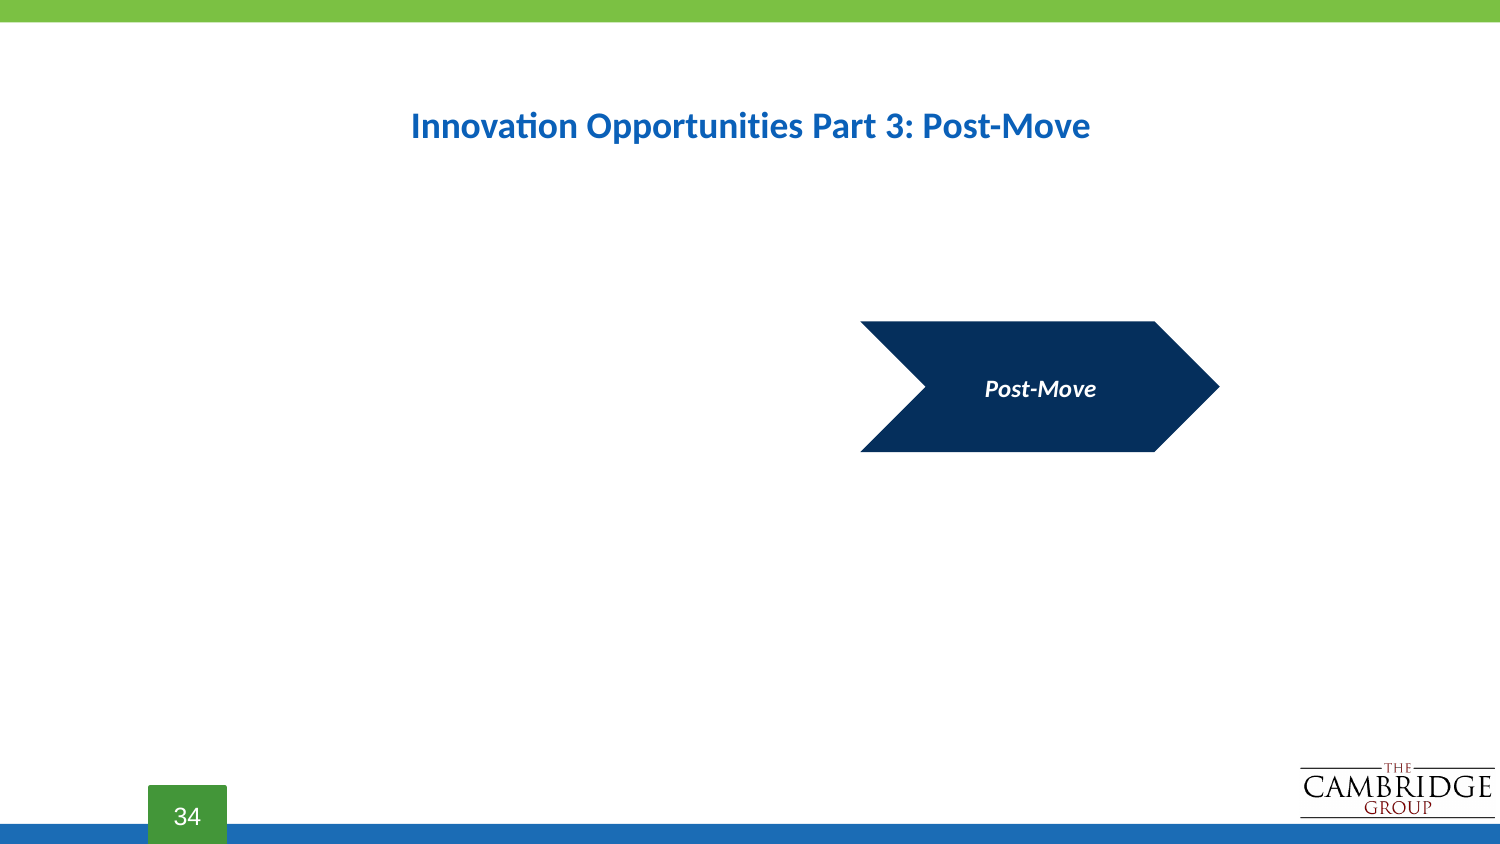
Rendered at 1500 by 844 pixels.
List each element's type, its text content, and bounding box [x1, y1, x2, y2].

title Innovation Opportunities Part 3: Post-Move [75, 14, 1425, 194]
text_box [860, 321, 1220, 453]
text_box Post-Move [983, 372, 1098, 403]
slide_number 34 [150, 787, 225, 844]
picture [1299, 762, 1496, 819]
text_box [232, 278, 1223, 472]
